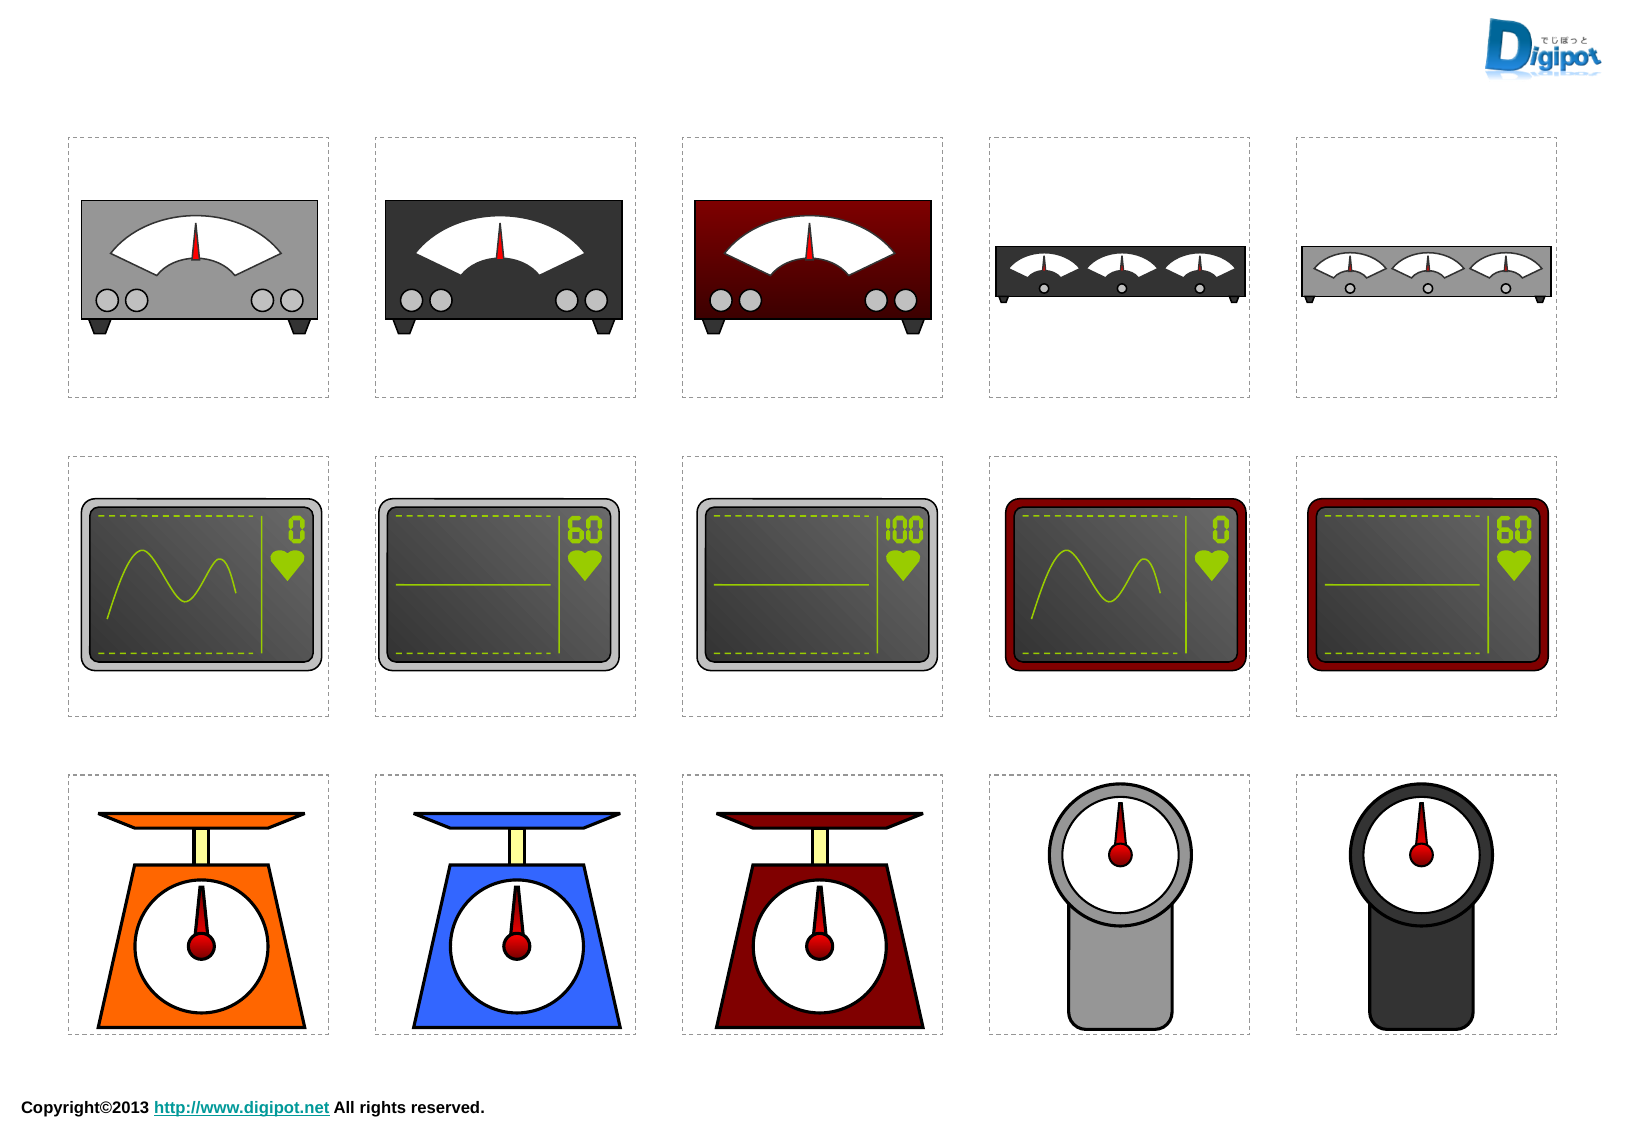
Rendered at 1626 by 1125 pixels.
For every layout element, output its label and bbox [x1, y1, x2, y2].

text_box [1301, 246, 1552, 320]
text_box [716, 813, 924, 1028]
text_box [1307, 498, 1549, 671]
text_box [385, 200, 623, 374]
text_box [696, 498, 938, 671]
picture [1485, 18, 1602, 82]
text_box [81, 498, 322, 671]
text_box [413, 813, 621, 1028]
text_box [1005, 498, 1247, 671]
text_box [1049, 783, 1192, 1030]
text_box [378, 498, 620, 671]
text_box [81, 200, 318, 374]
text_box [694, 200, 932, 374]
text_box [1350, 783, 1493, 1030]
text_box [97, 813, 305, 1028]
text_box [995, 246, 1246, 320]
